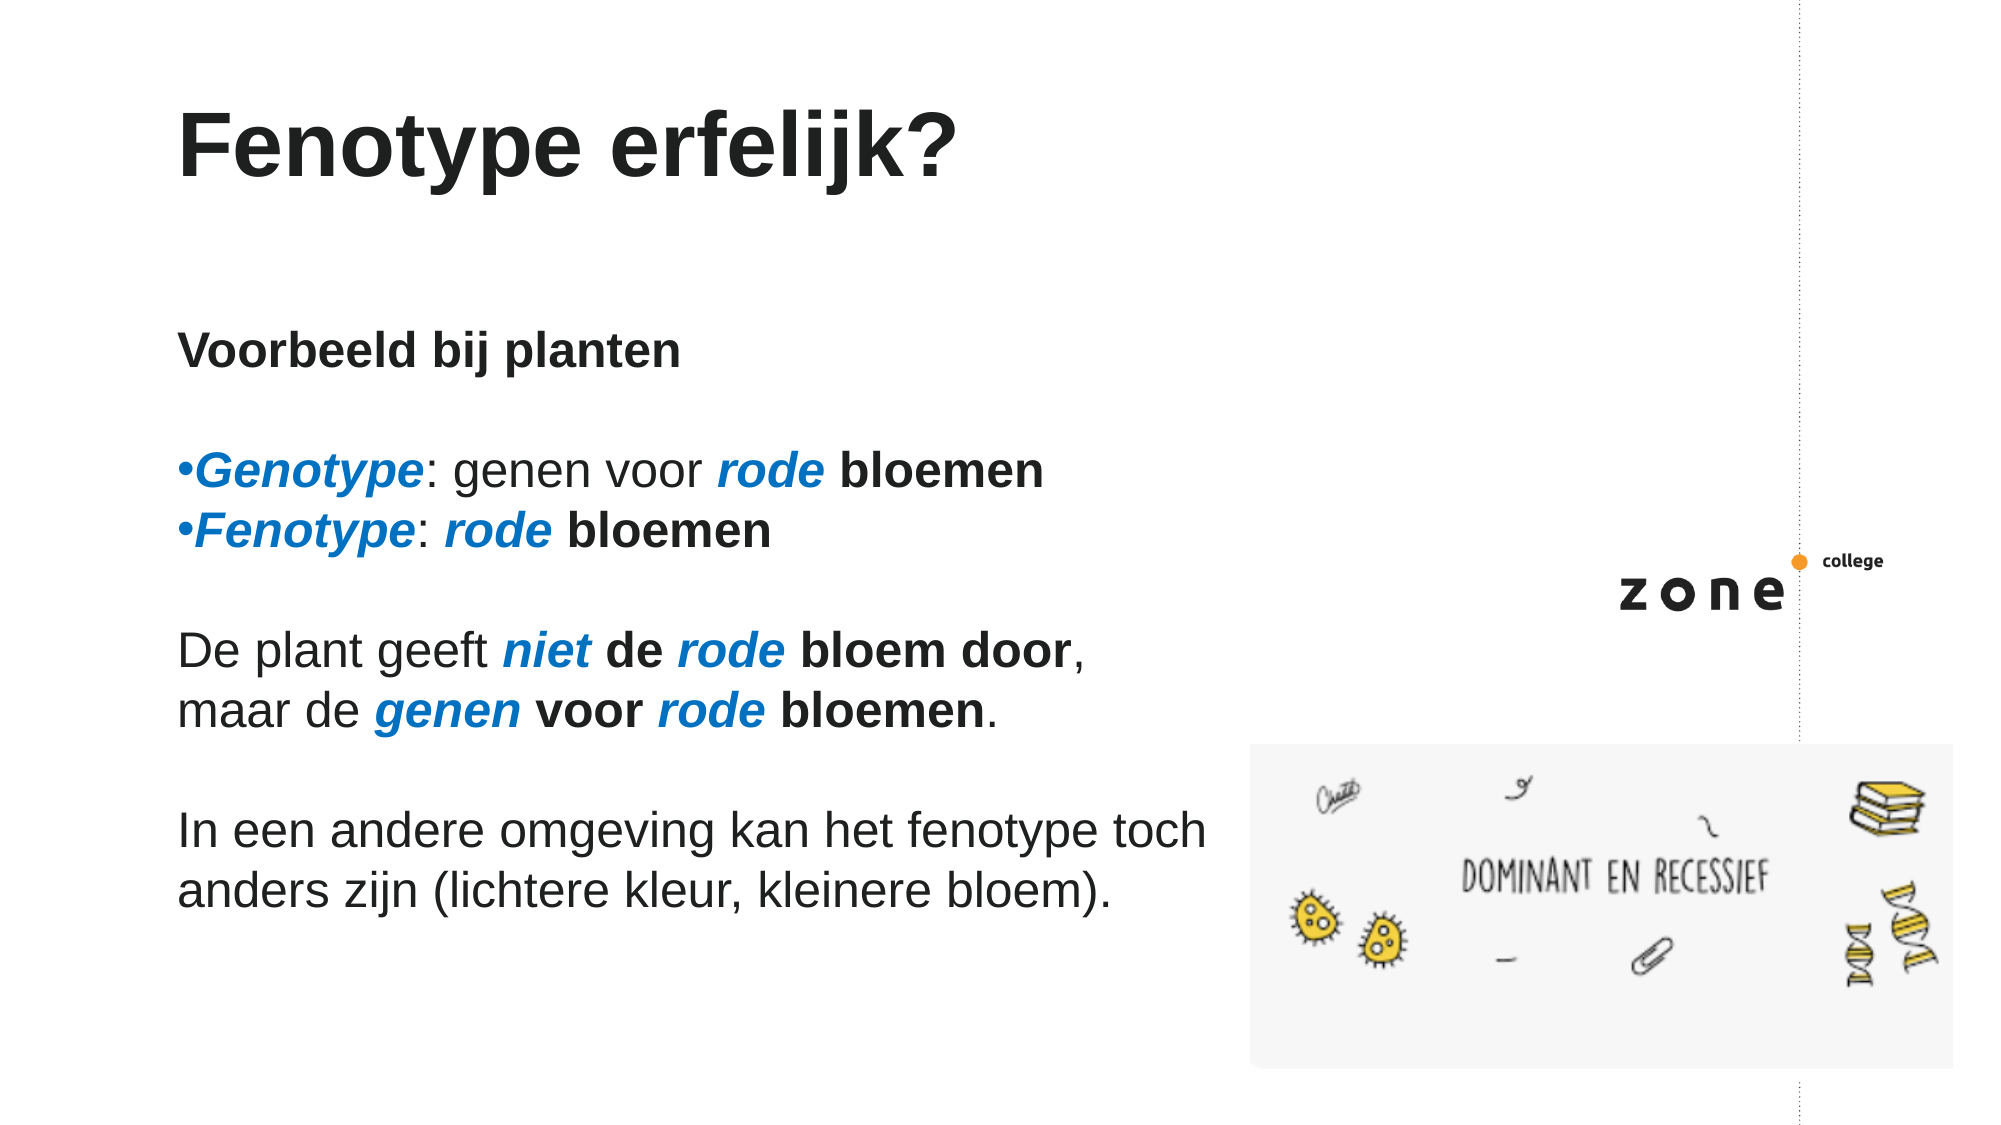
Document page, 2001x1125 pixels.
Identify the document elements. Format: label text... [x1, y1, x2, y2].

list Voorbeeld bij planten Genotype: genen voor rode bloemen Fenotype: rode bloemen De plant geeft niet de rode bloem door, maar de genen voor rode bloemen. In een andere omgeving kan het fenotype toch anders zijn (lichtere kleur, kleinere bloem). [177, 317, 1269, 1095]
title Fenotype erfelijk? [177, 97, 1471, 261]
picture [1250, 0, 2001, 1125]
